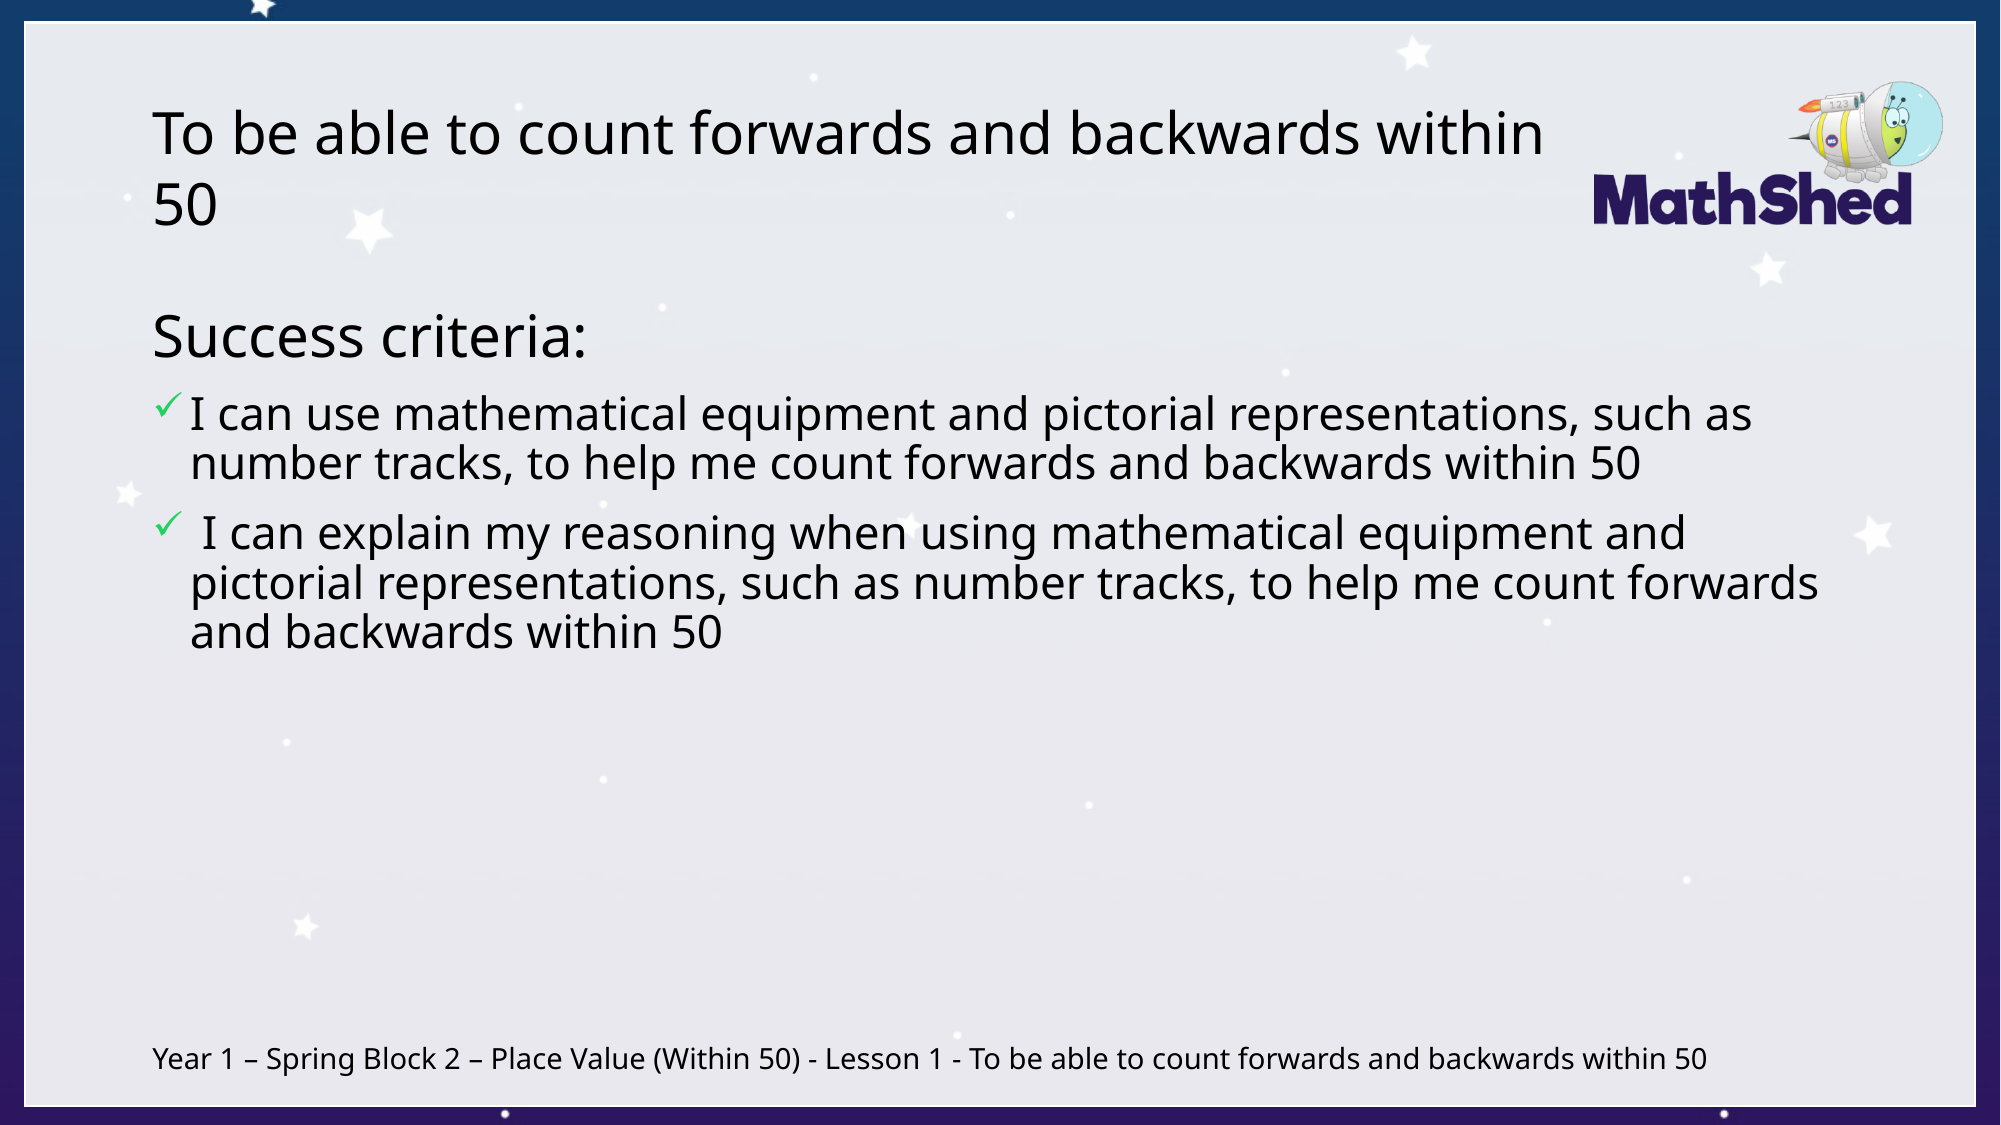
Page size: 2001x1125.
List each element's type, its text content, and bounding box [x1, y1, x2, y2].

picture [0, 0, 2001, 1125]
title To be able to count forwards and backwards within 50 [137, 59, 1578, 278]
list Success criteria: I can use mathematical equipment and pictorial representations, such as number tracks, to help me count forwards and backwards within 50 I can explain my reasoning when using mathematical equipment and pictorial representations, such as number tracks, to help me count forwards and backwards within 50 [137, 299, 1863, 1014]
footer Year 1 – Spring Block 2 – Place Value (Within 50) - Lesson 1 - To be able to count forwards and backwards within 50 [137, 1033, 1863, 1093]
